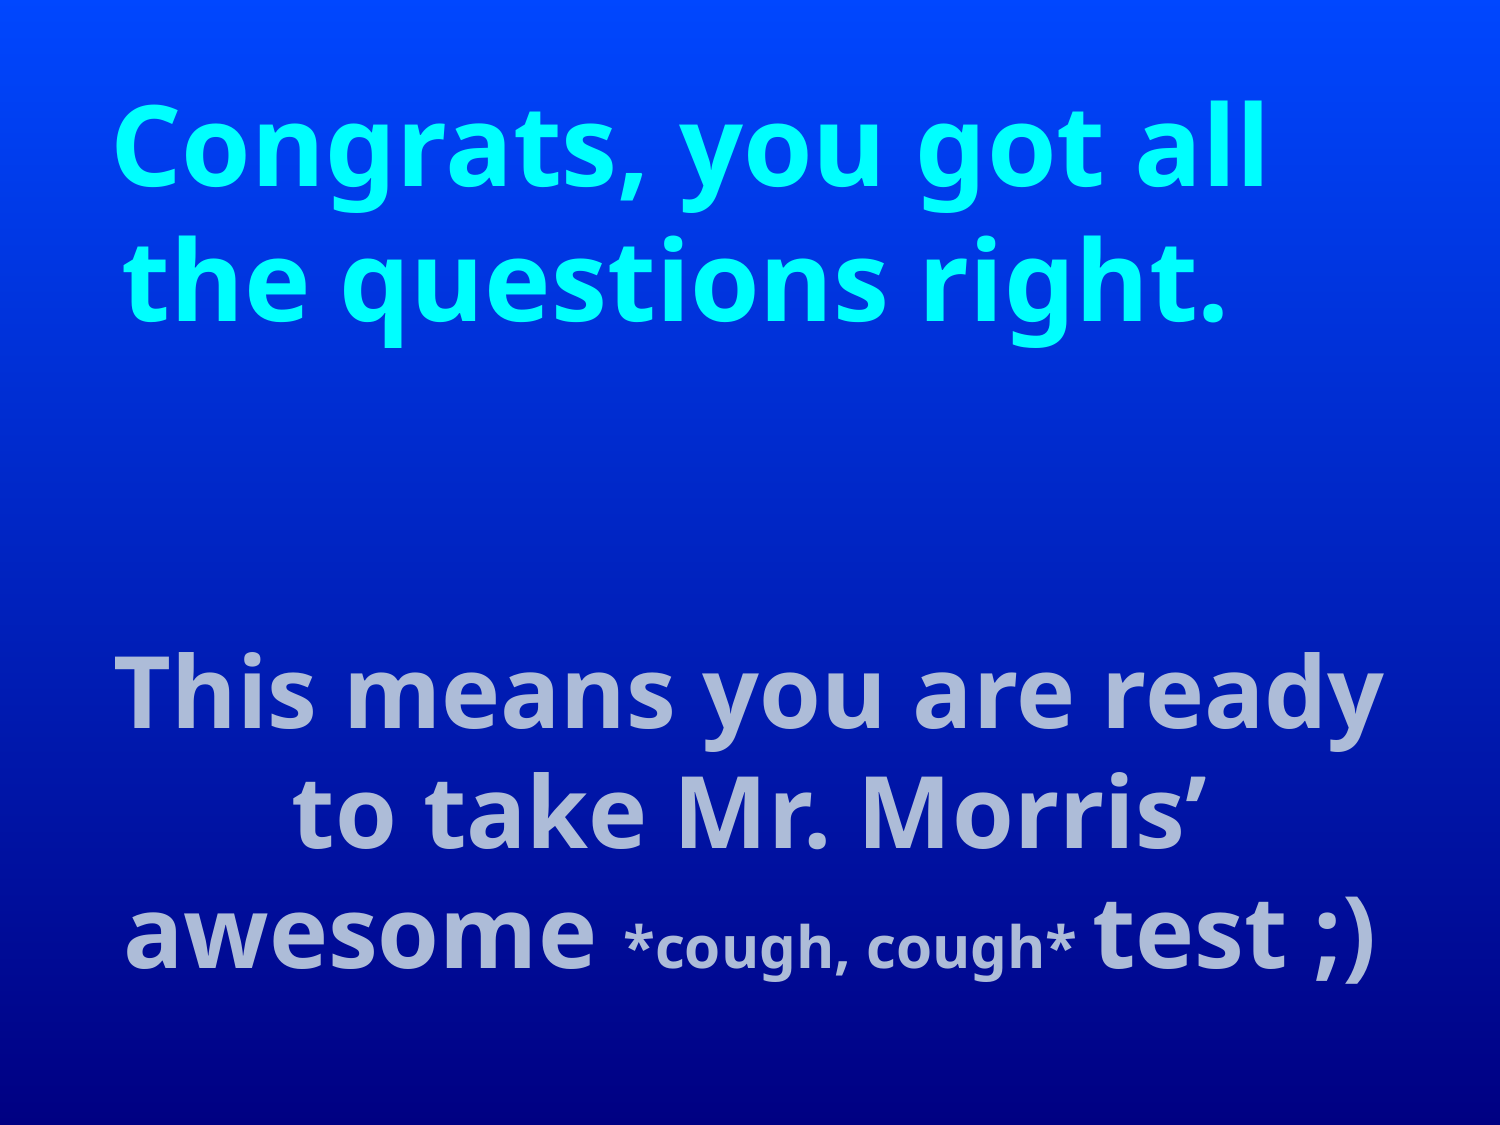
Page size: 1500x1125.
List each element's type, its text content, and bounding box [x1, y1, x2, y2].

text_box Congrats, you got all the questions right. [88, 66, 1294, 352]
text_box This means you are ready to take Mr. Morris’ awesome *cough, cough* test ;) [53, 621, 1447, 997]
